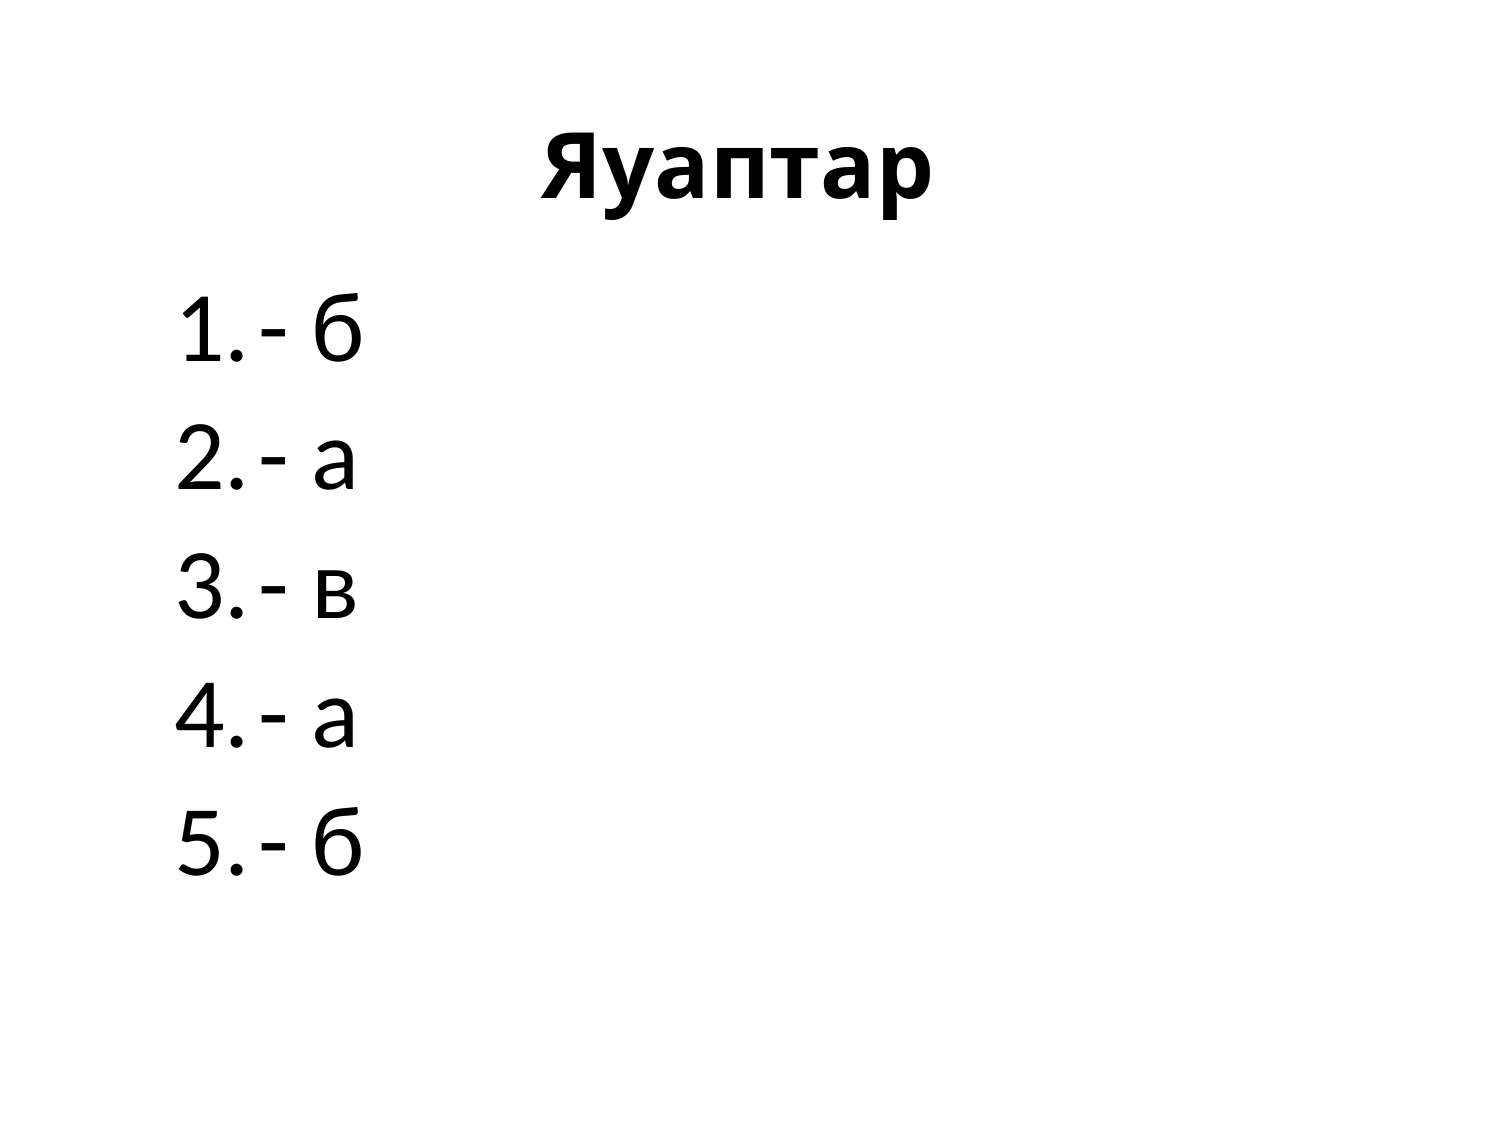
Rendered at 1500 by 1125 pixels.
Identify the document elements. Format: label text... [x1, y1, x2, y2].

title Яуаптар [103, 59, 1397, 278]
list - б - а - в - а - б [159, 267, 1454, 981]
